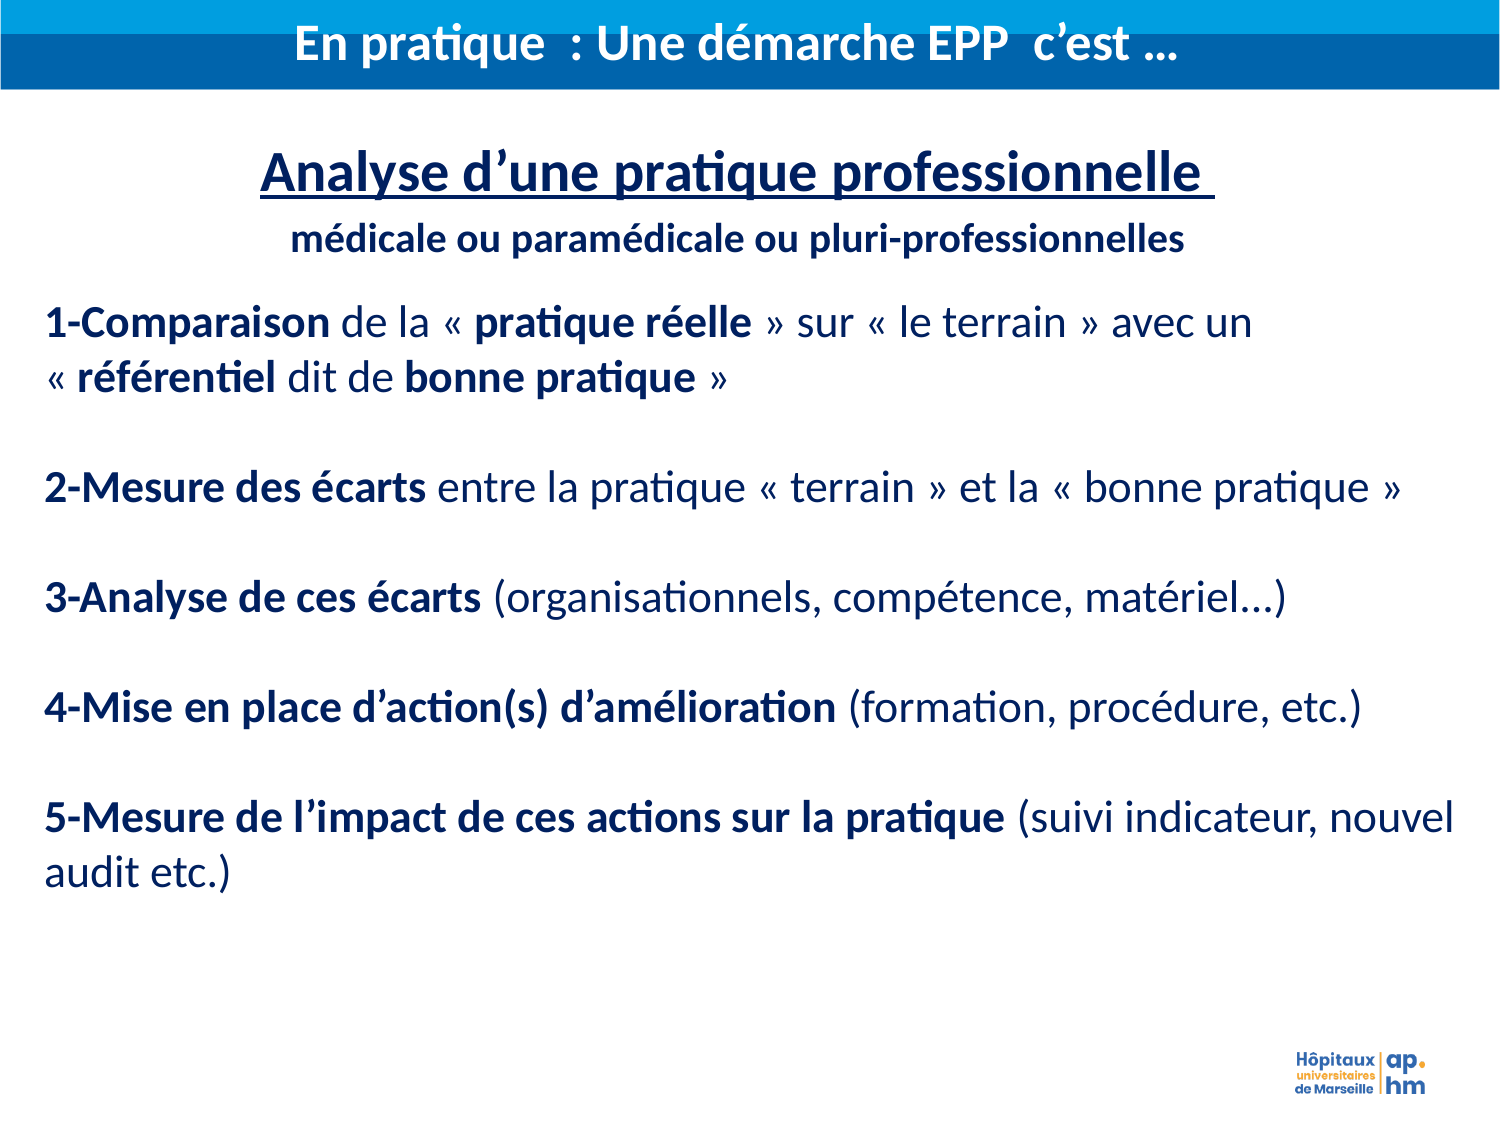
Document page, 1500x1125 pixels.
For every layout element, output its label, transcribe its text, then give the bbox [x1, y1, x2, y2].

text_box Analyse d’une pratique professionnelle médicale ou paramédicale ou pluri-professionnelles [62, 125, 1413, 279]
picture [1295, 1052, 1425, 1094]
text_box 1-Comparaison de la « pratique réelle » sur « le terrain » avec un « référentiel dit de bonne pratique » 2-Mesure des écarts entre la pratique « terrain » et la « bonne pratique » 3-Analyse de ces écarts (organisationnels, compétence, matériel...) 4-Mise en place d’action(s) d’amélioration (formation, procédure, etc.) 5-Mesure de l’impact de ces actions sur la pratique (suivi indicateur, nouvel audit etc.) [29, 284, 1499, 959]
title En pratique : Une démarche EPP c’est … [100, 0, 1376, 79]
picture [0, 35, 1500, 101]
